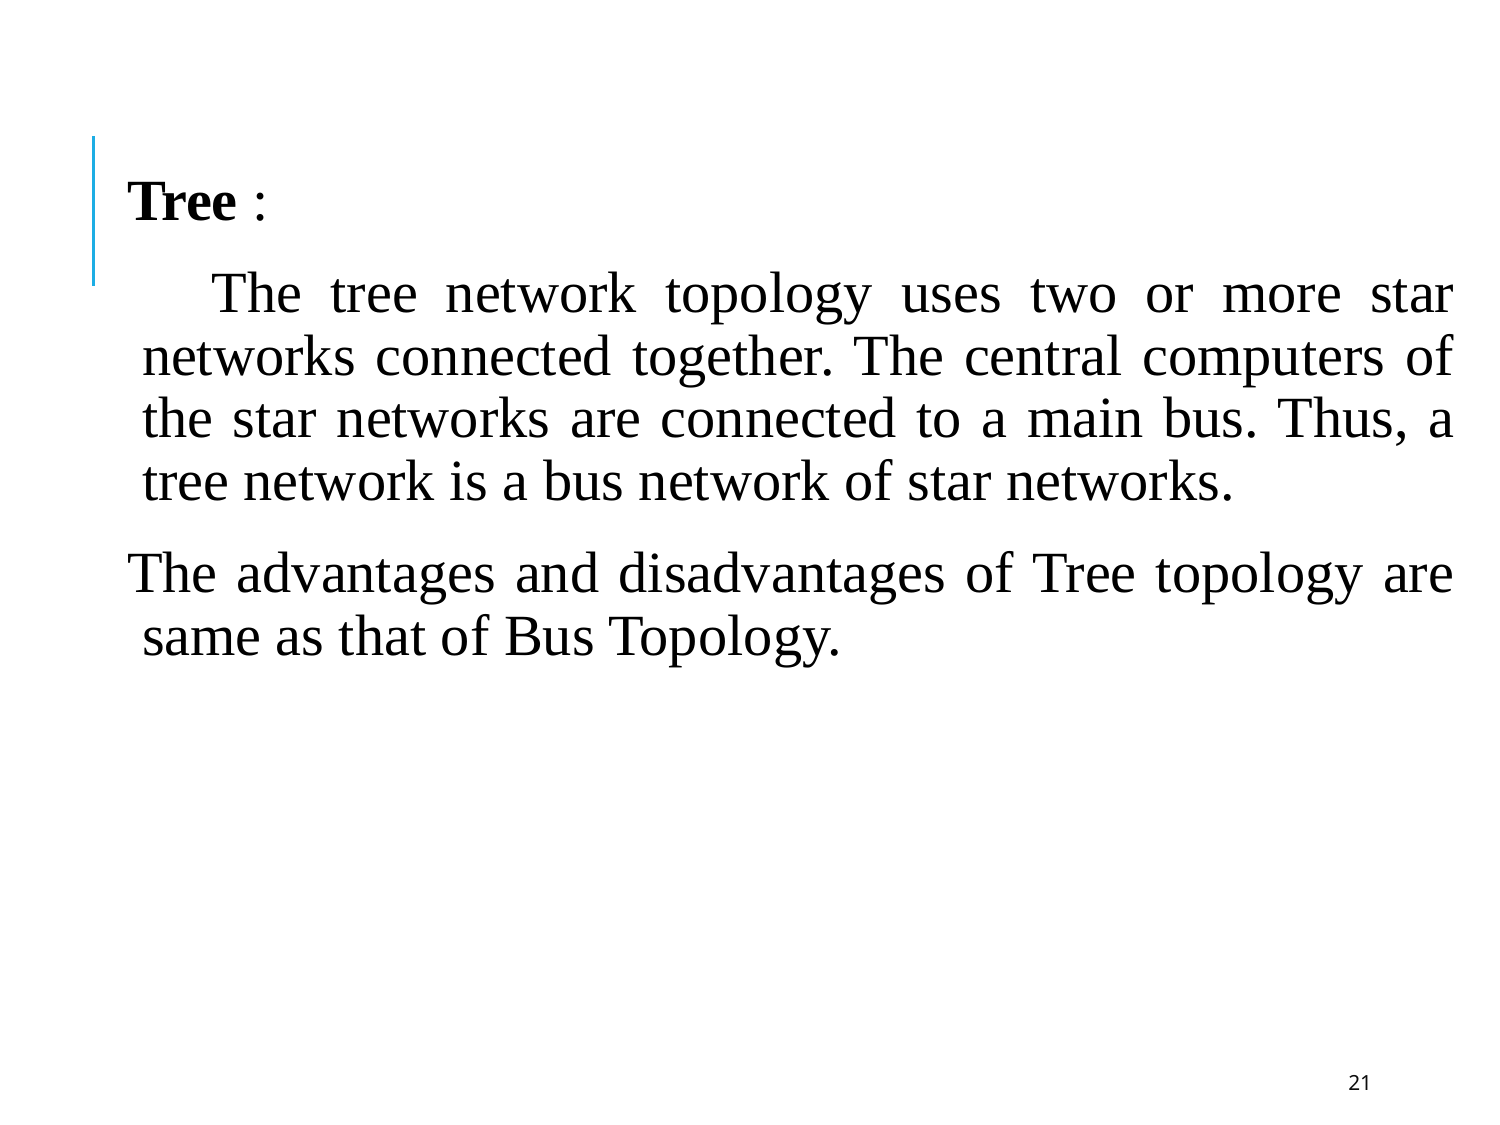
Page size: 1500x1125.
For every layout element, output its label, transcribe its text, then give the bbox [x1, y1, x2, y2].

list Tree : The tree network topology uses two or more star networks connected together. The central computers of the star networks are connected to a main bus. Thus, a tree network is a bus network of star networks. The advantages and disadvantages of Tree topology are same as that of Bus Topology. [119, 162, 1463, 872]
slide_number 21 [1333, 1061, 1454, 1107]
